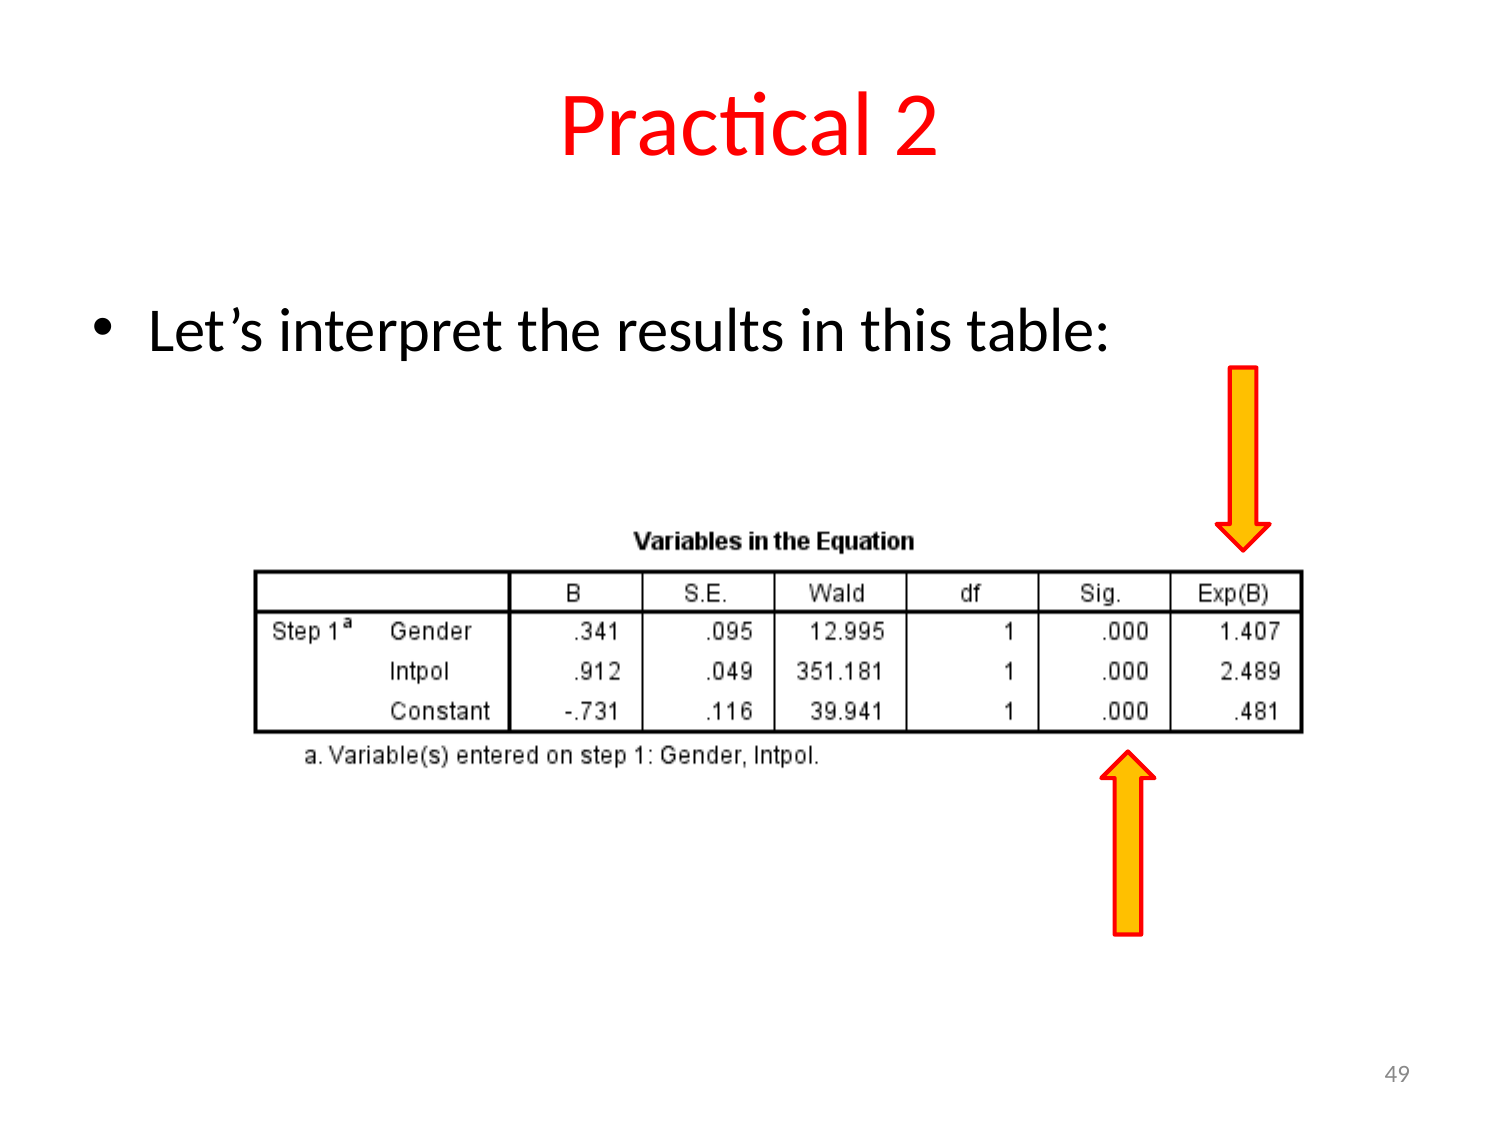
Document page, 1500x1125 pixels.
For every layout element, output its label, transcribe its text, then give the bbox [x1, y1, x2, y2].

slide_number 49 [1074, 1042, 1425, 1103]
list Let’s interpret the results in this table: [76, 208, 1427, 951]
text_box [1114, 808, 1142, 935]
text_box [1229, 367, 1257, 484]
picture [235, 485, 1348, 799]
title Practical 2 [75, 24, 1425, 213]
